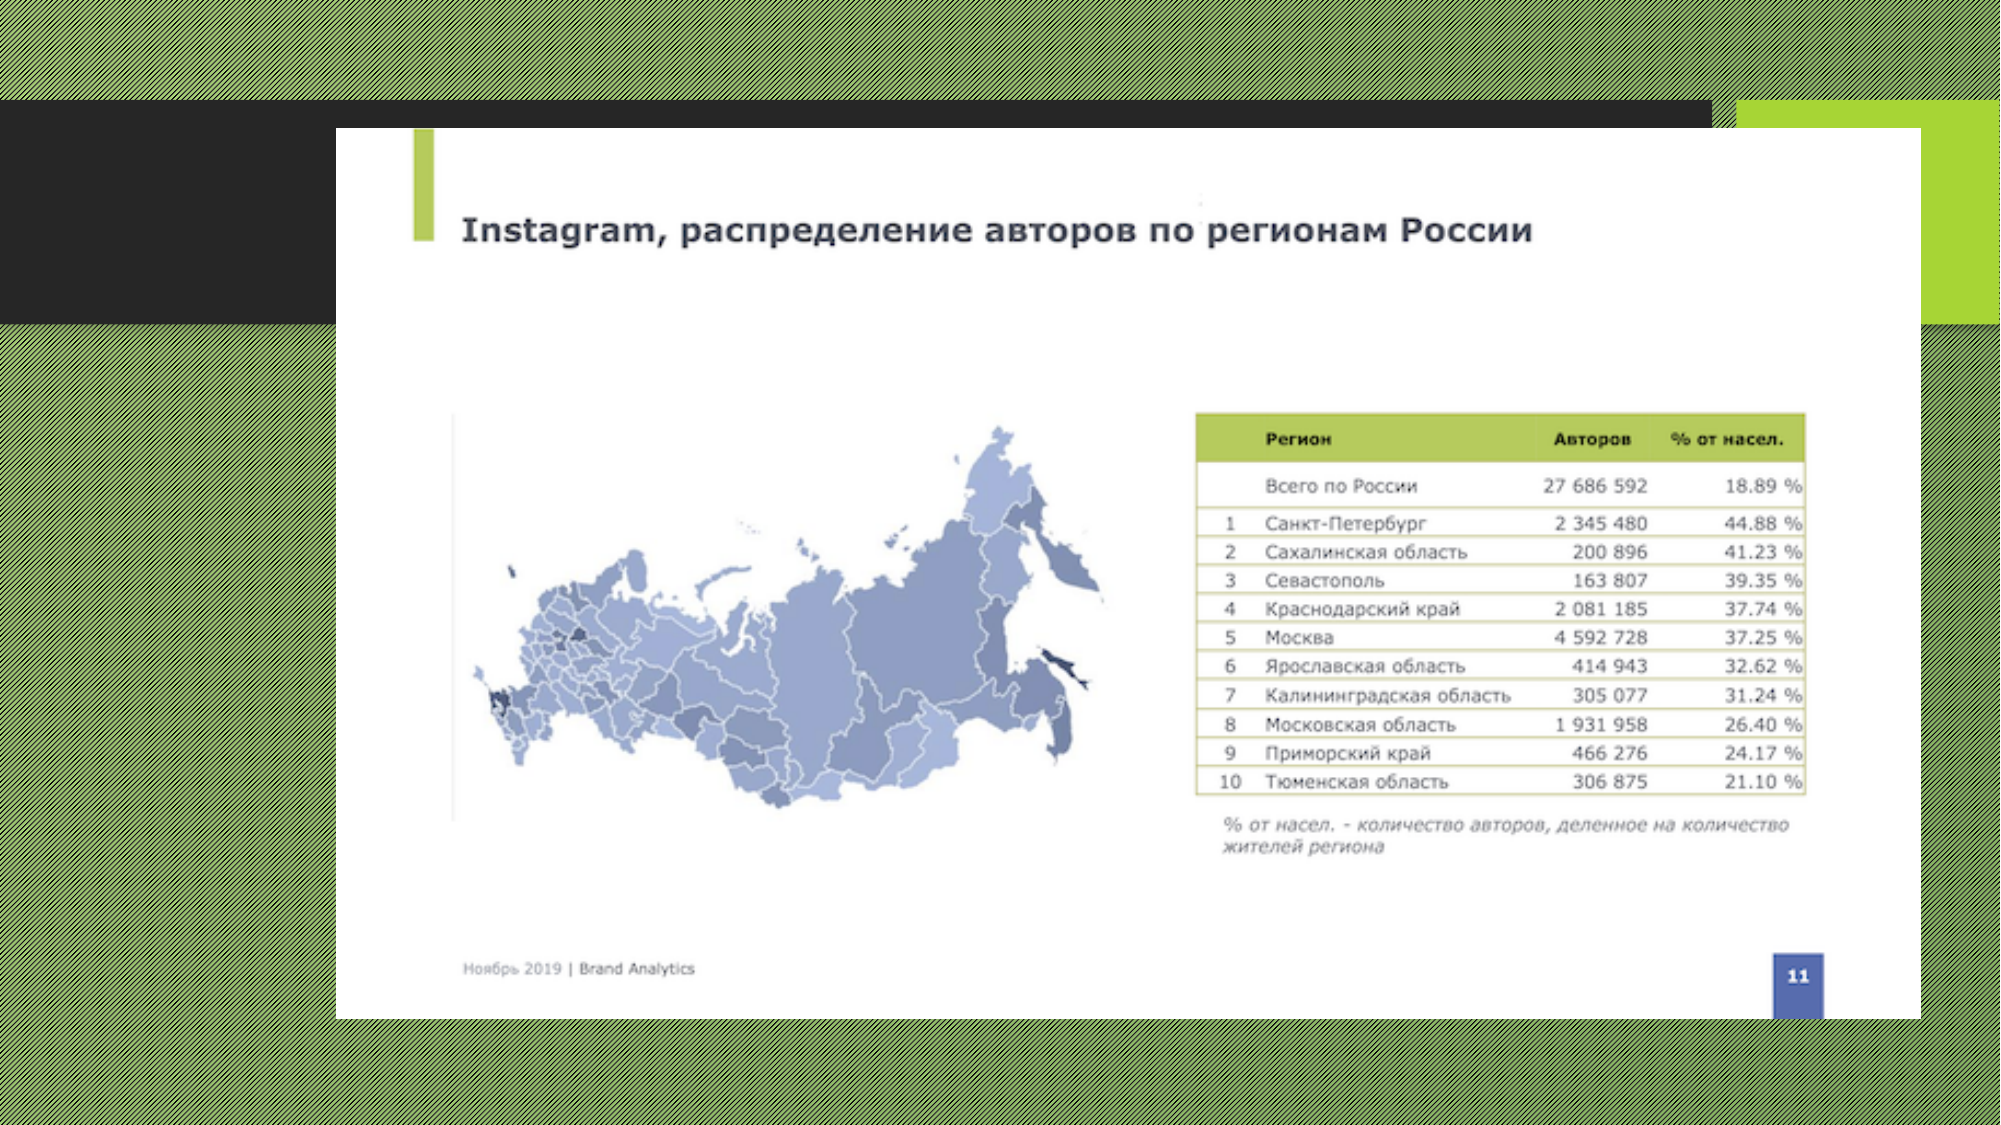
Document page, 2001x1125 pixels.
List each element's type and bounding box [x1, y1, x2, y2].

picture [0, 325, 2000, 1125]
list [335, 127, 1921, 1019]
picture [0, 0, 2000, 127]
